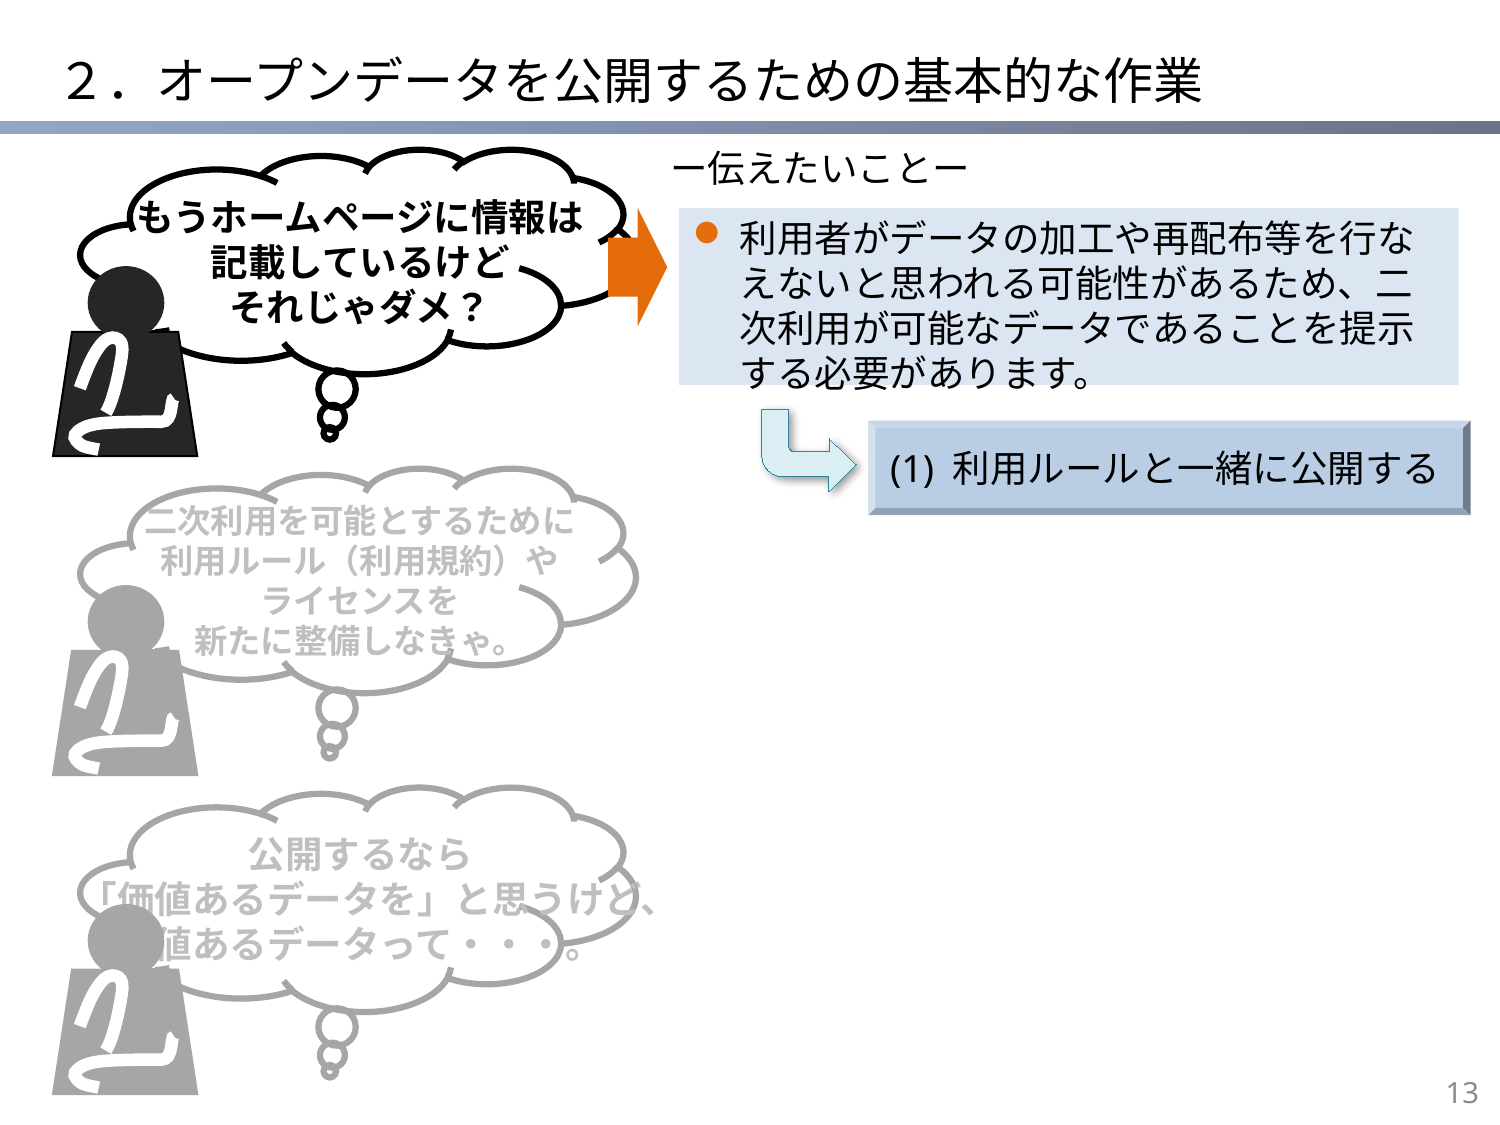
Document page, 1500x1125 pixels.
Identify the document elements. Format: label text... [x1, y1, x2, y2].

text_box ー伝えたいことー [655, 137, 1117, 197]
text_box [52, 267, 198, 457]
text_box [52, 904, 198, 1094]
text_box [607, 207, 669, 327]
text_box [198, 339, 533, 441]
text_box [870, 421, 1469, 427]
text_box 公開するなら 「価値あるデータを」と思うけど、 価値あるデータって・・・。 [52, 821, 669, 977]
slide_number 12 [1411, 1070, 1495, 1118]
text_box 推奨データセットとは・・・ [869, 421, 875, 514]
text_box もうホームページに情報は 記載しているけど それじゃダメ？ [52, 183, 669, 339]
text_box 二次利用を可能とするために 利用ルール（利用規約）や ライセンスを 新たに整備しなきゃ。 [52, 502, 669, 658]
text_box [198, 977, 532, 1079]
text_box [52, 586, 198, 776]
title ２．オープンデータを公開するための基本的な作業 [41, 48, 1459, 119]
text_box [153, 786, 597, 821]
text_box [153, 467, 596, 502]
text_box (1) 利用ルールと一緒に公開する [868, 420, 1471, 516]
text_box 利用者がデータの加工や再配布等を行なえないと思われる可能性があるため、二次利用が可能なデータであることを提示する必要があります。 [678, 207, 1460, 386]
text_box [198, 658, 533, 760]
text_box [761, 409, 857, 492]
text_box [153, 148, 596, 183]
